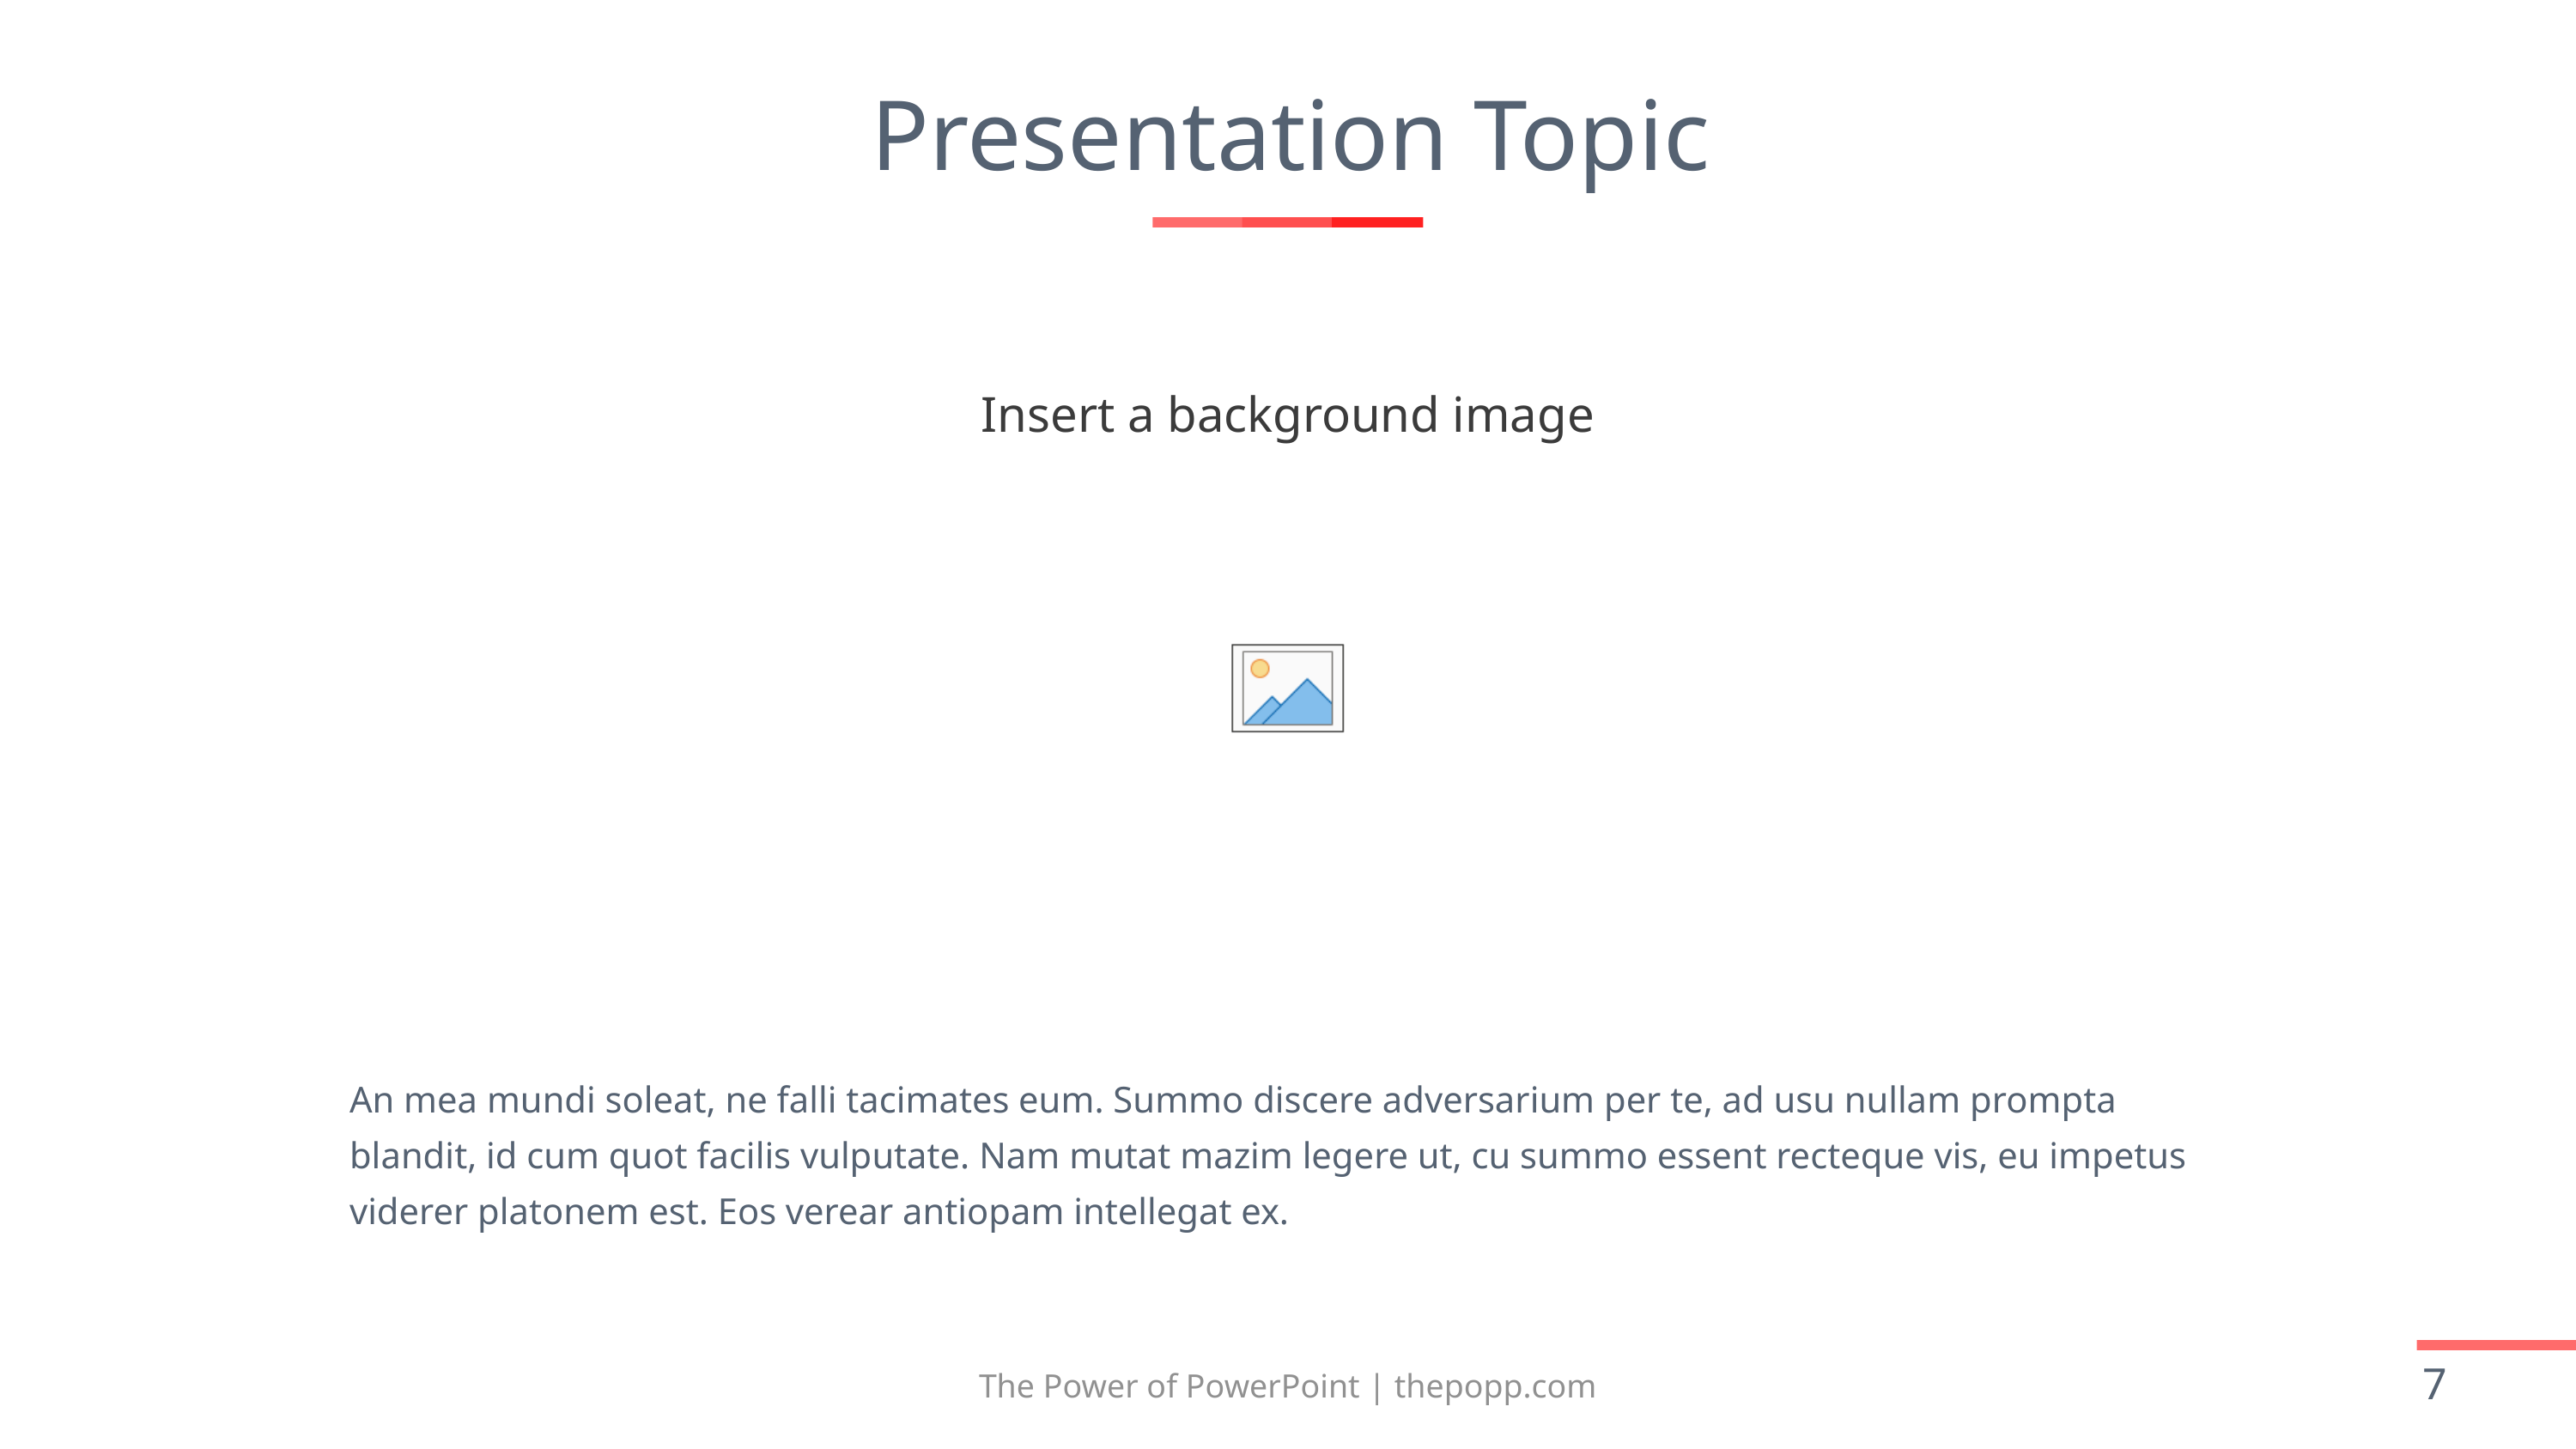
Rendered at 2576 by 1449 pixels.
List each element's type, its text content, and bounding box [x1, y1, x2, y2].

title Presentation Topic [69, 49, 2512, 230]
picture [0, 378, 2576, 1000]
list An mea mundi soleat, ne falli tacimates eum. Summo discere adversarium per te, ad usu nullam prompta blandit, id cum quot facilis vulputate. Nam mutat mazim legere ut, cu summo essent recteque vis, eu impetus viderer platonem est. Eos verear antiopam intellegat ex. [337, 1026, 2239, 1270]
footer The Power of PowerPoint | thepopp.com [853, 1349, 1723, 1427]
slide_number 7 [2409, 1351, 2576, 1421]
